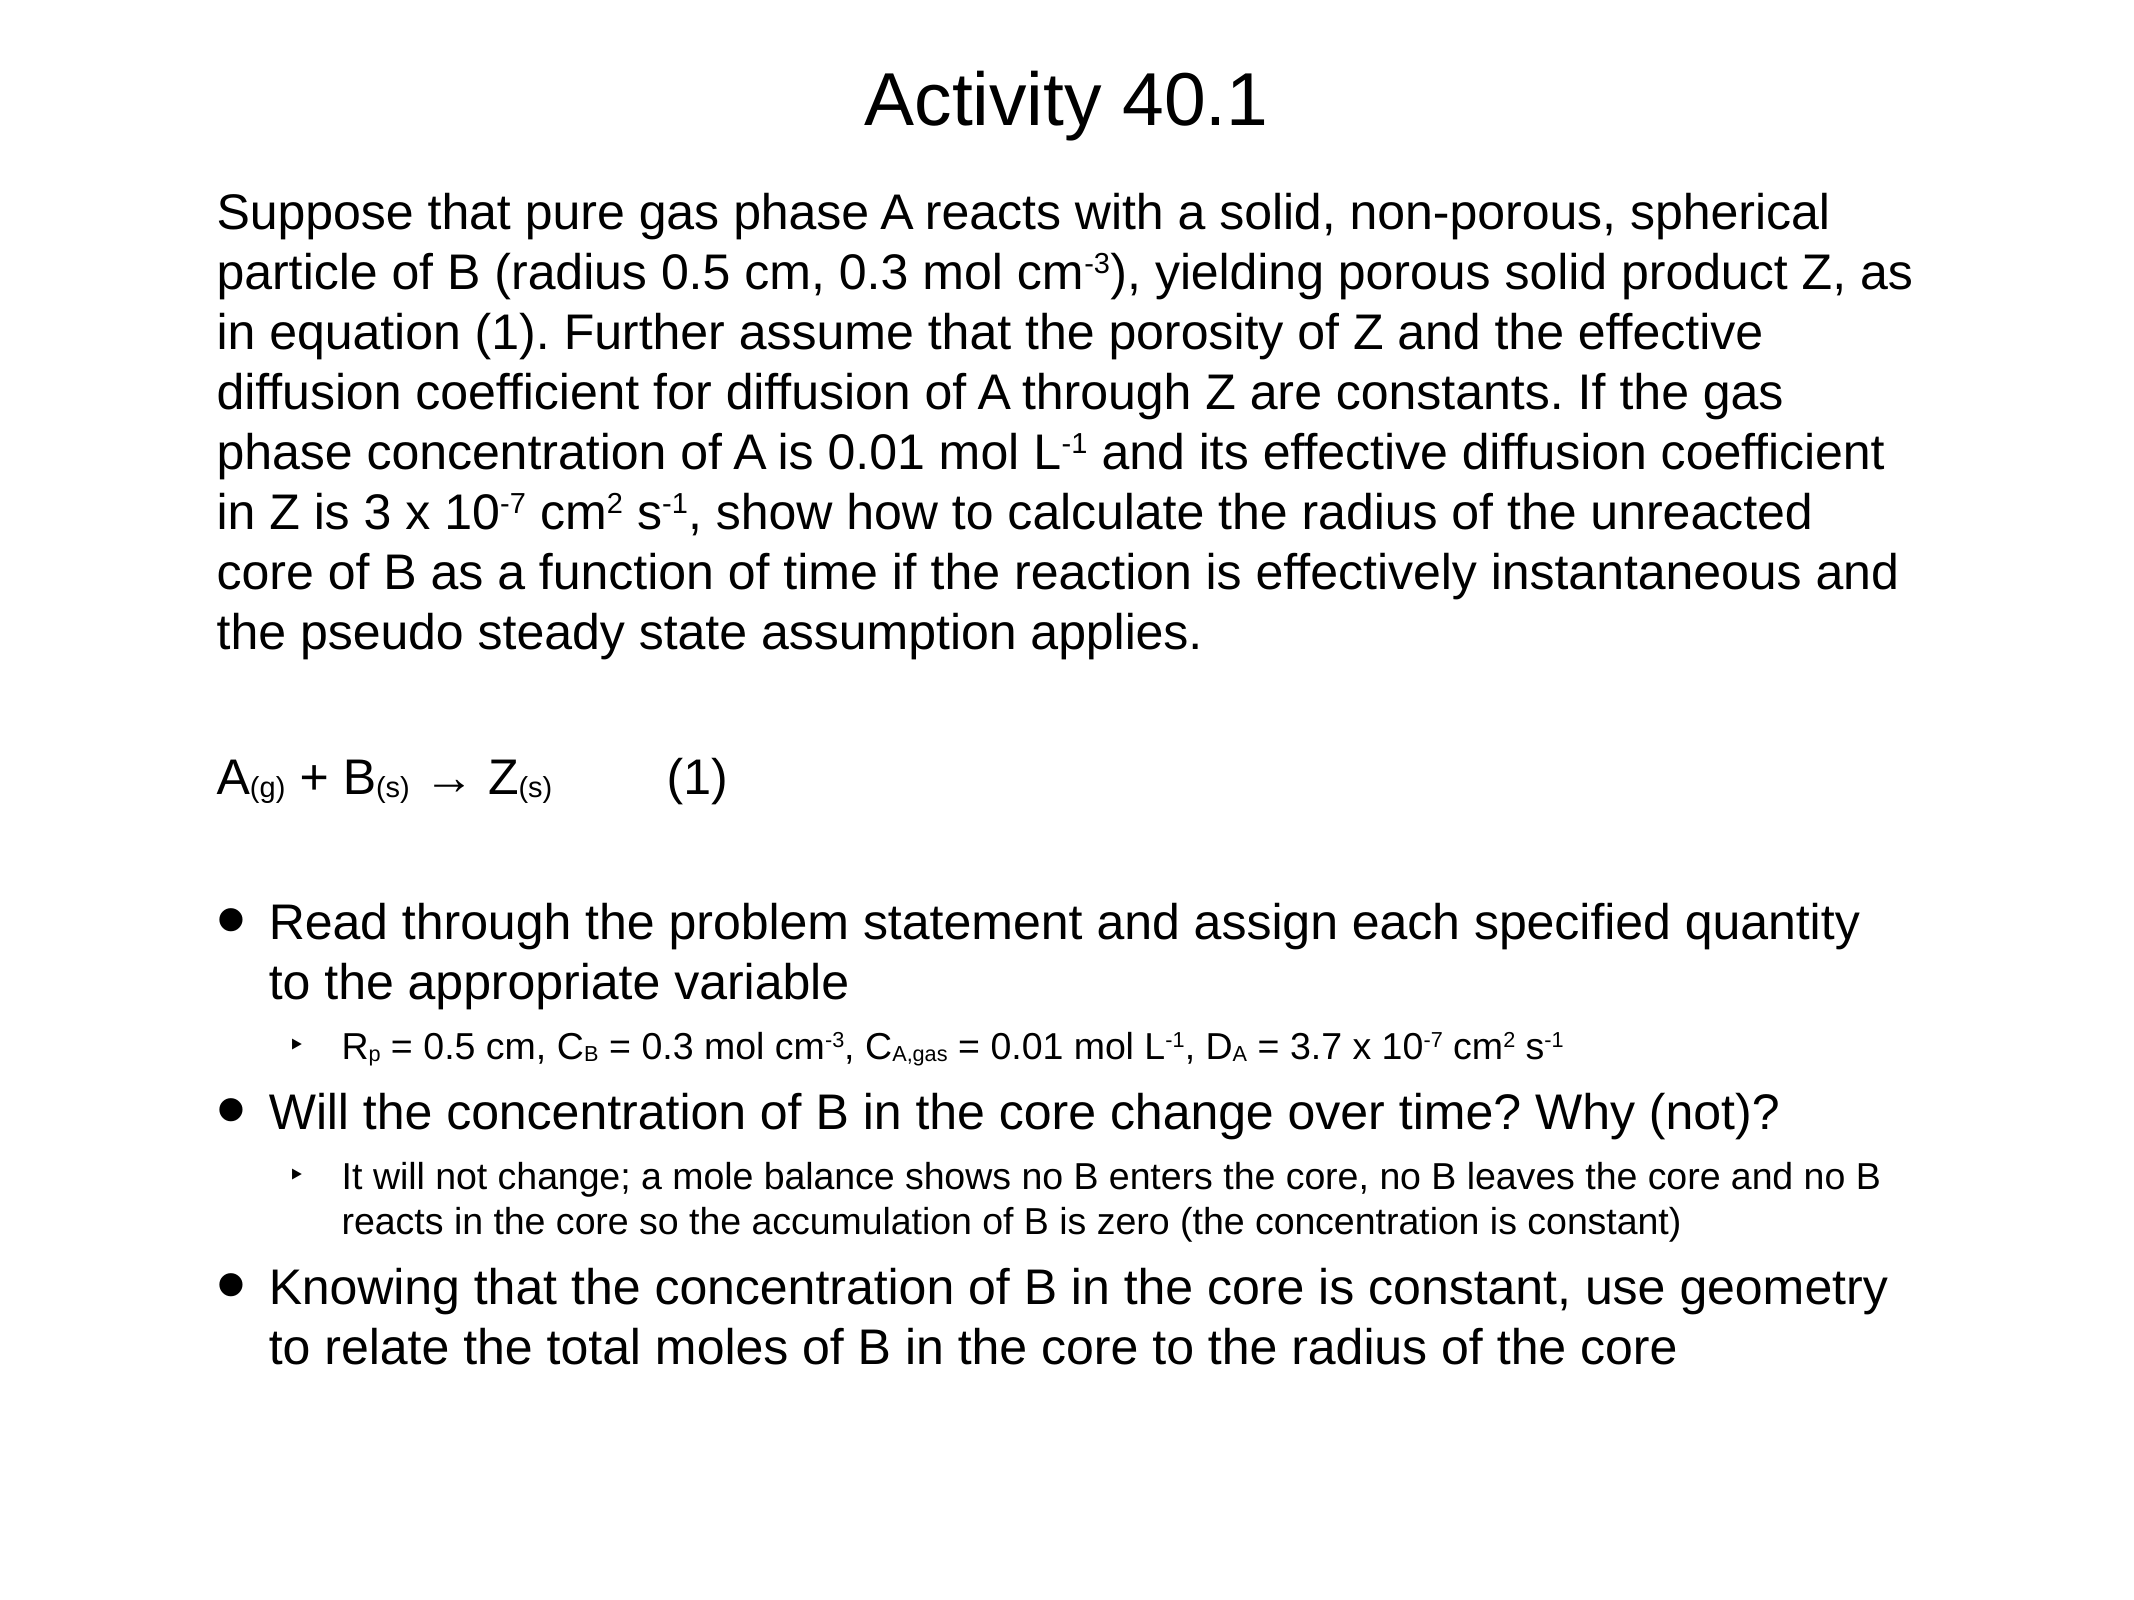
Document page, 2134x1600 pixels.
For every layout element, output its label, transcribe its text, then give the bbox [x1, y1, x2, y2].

title Activity 40.1 [208, 41, 1925, 170]
list Suppose that pure gas phase A reacts with a solid, non-porous, spherical particle of B (radius 0.5 cm, 0.3 mol cm-3), yielding porous solid product Z, as in equation (1). Further assume that the porosity of Z and the effective diffusion coefficient for diffusion of A through Z are constants. If the gas phase concentration of A is 0.01 mol L-1 and its effective diffusion coefficient in Z is 3 x 10-7 cm2 s-1, show how to calculate the radius of the unreacted core of B as a function of time if the reaction is effectively instantaneous and the pseudo steady state assumption applies. A(g) + B(s) → Z(s) (1) Read through the problem statement and assign each specified quantity to the appropriate variable Rp = 0.5 cm, CB = 0.3 mol cm-3, CA,gas = 0.01 mol L-1, DA = 3.7 x 10-7 cm2 s-1 Will the concentration of B in the core change over time? Why (not)? It will not change; a mole balance shows no B enters the core, no B leaves the core and no B reacts in the core so the accumulation of B is zero (the concentration is constant) Knowing that the concentration of B in the core is constant, use geometry to relate the total moles of B in the core to the radius of the core [208, 170, 1925, 1500]
